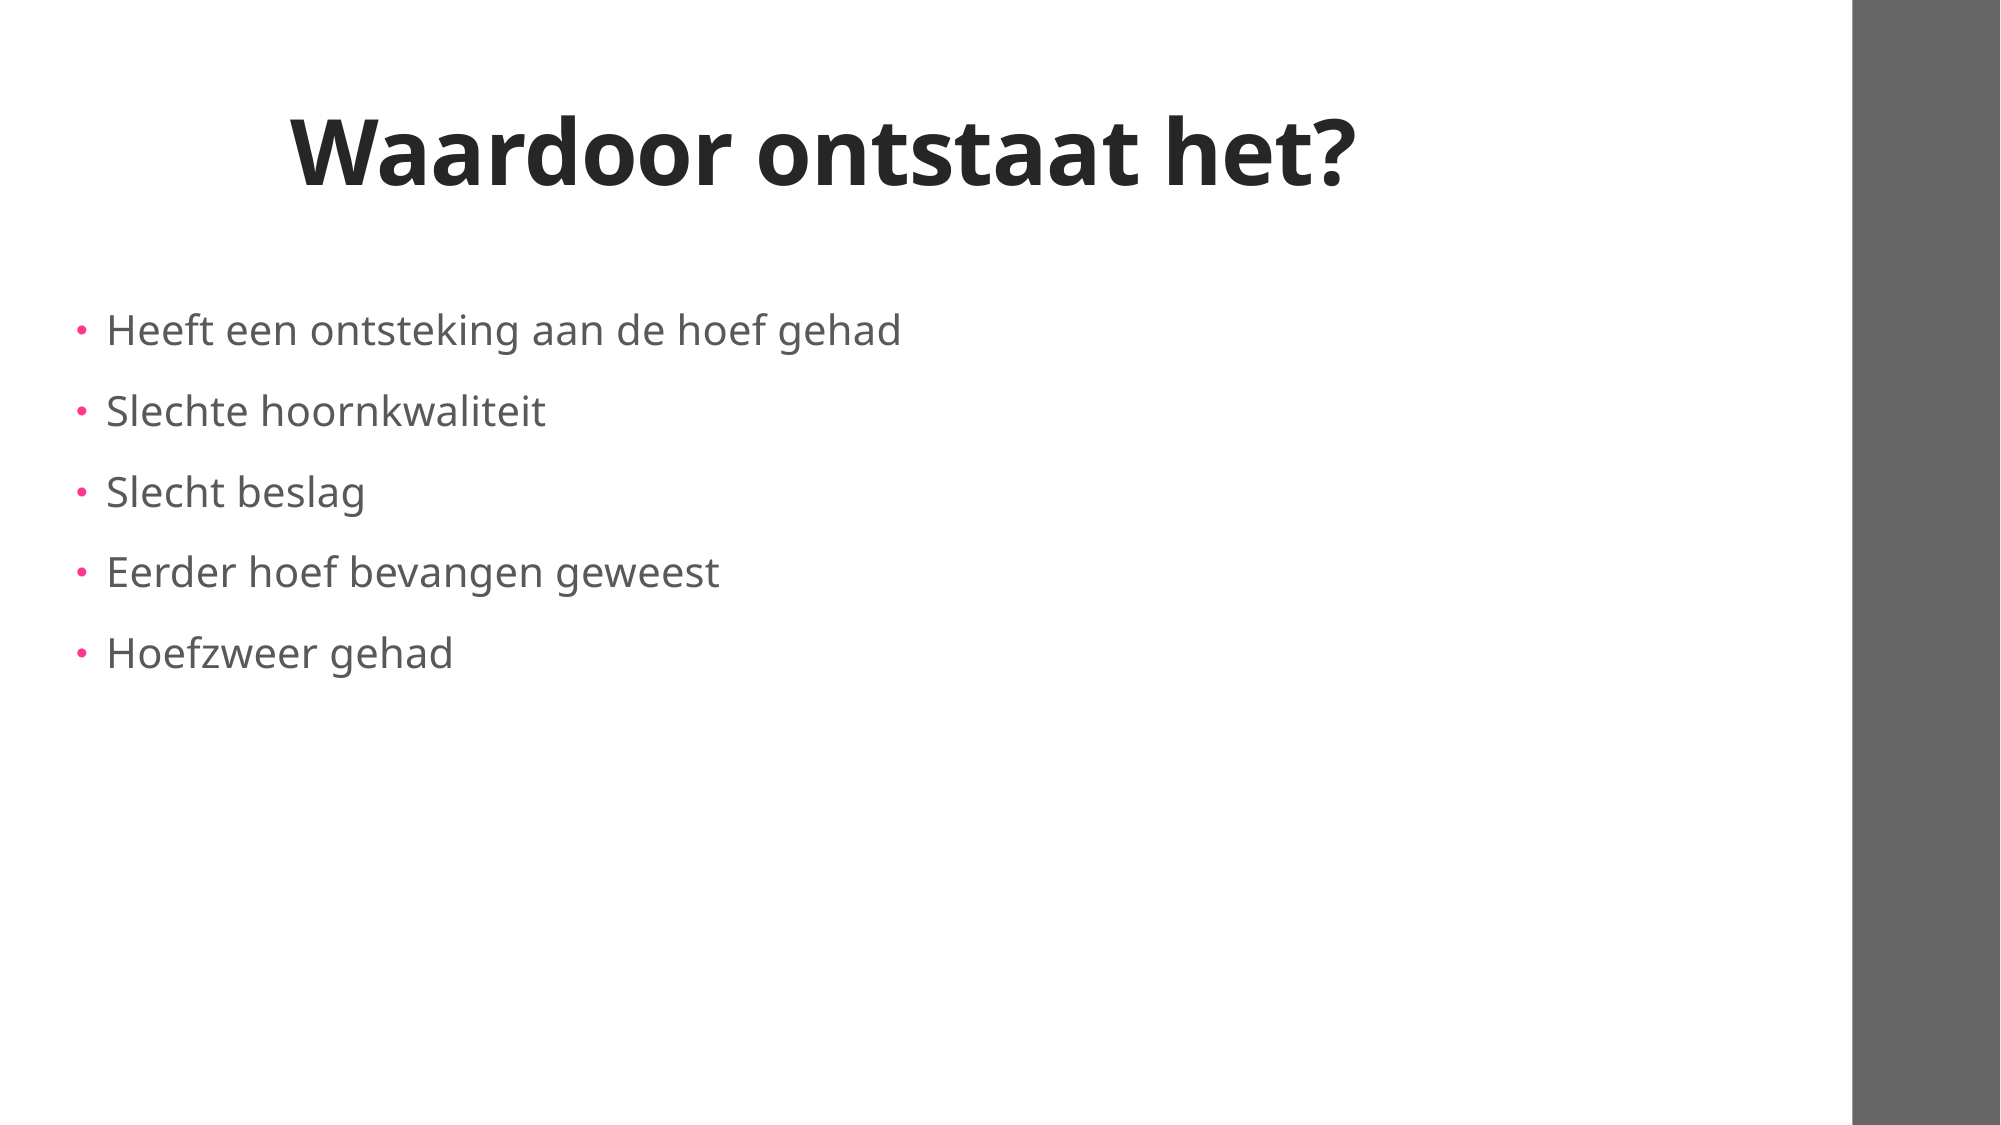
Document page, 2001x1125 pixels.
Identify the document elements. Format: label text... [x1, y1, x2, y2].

title Waardoor ontstaat het? [275, 0, 1866, 213]
list Heeft een ontsteking aan de hoef gehad Slechte hoornkwaliteit Slecht beslag Eerder hoef bevangen geweest Hoefzweer gehad [61, 299, 1472, 1014]
